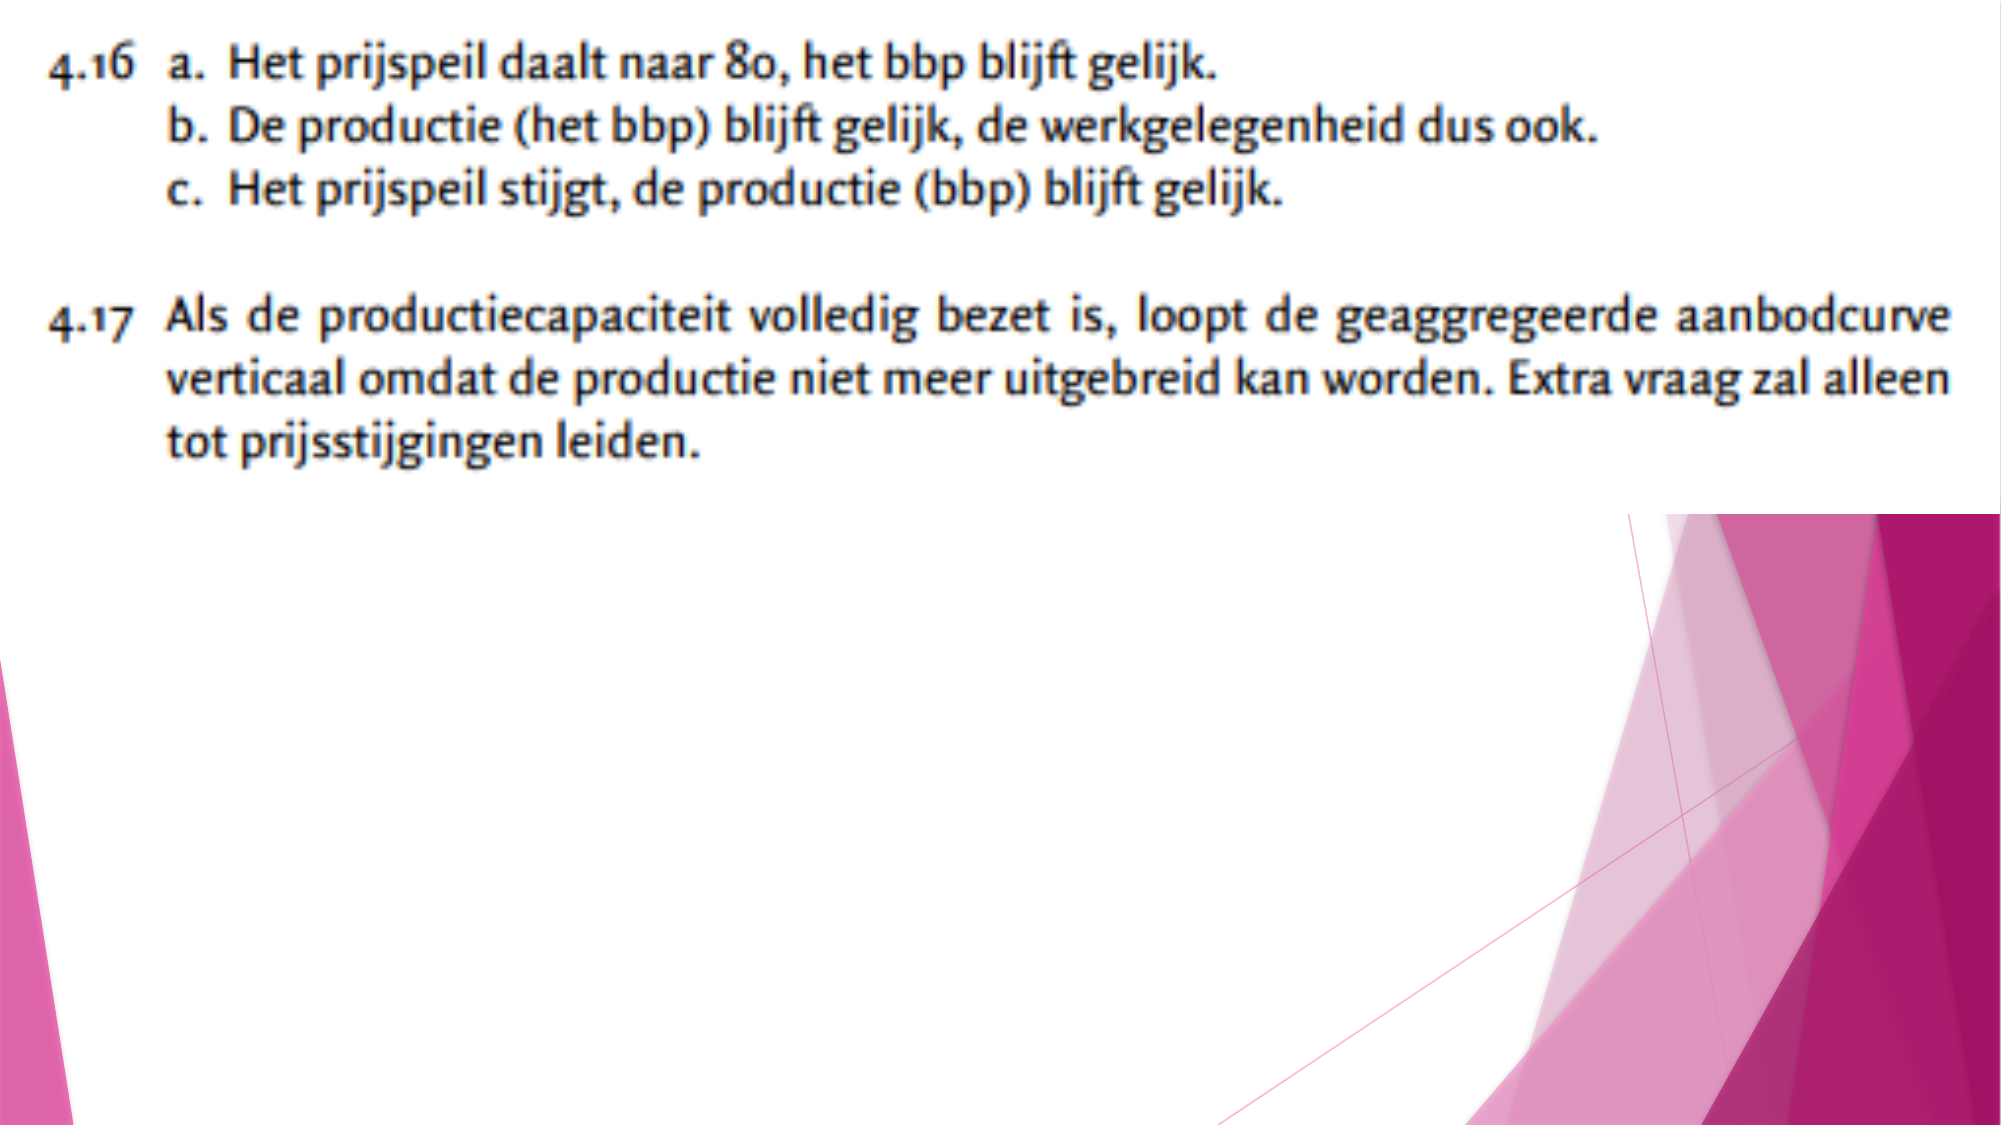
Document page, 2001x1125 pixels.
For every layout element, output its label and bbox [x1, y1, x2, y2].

picture [0, 0, 2000, 514]
